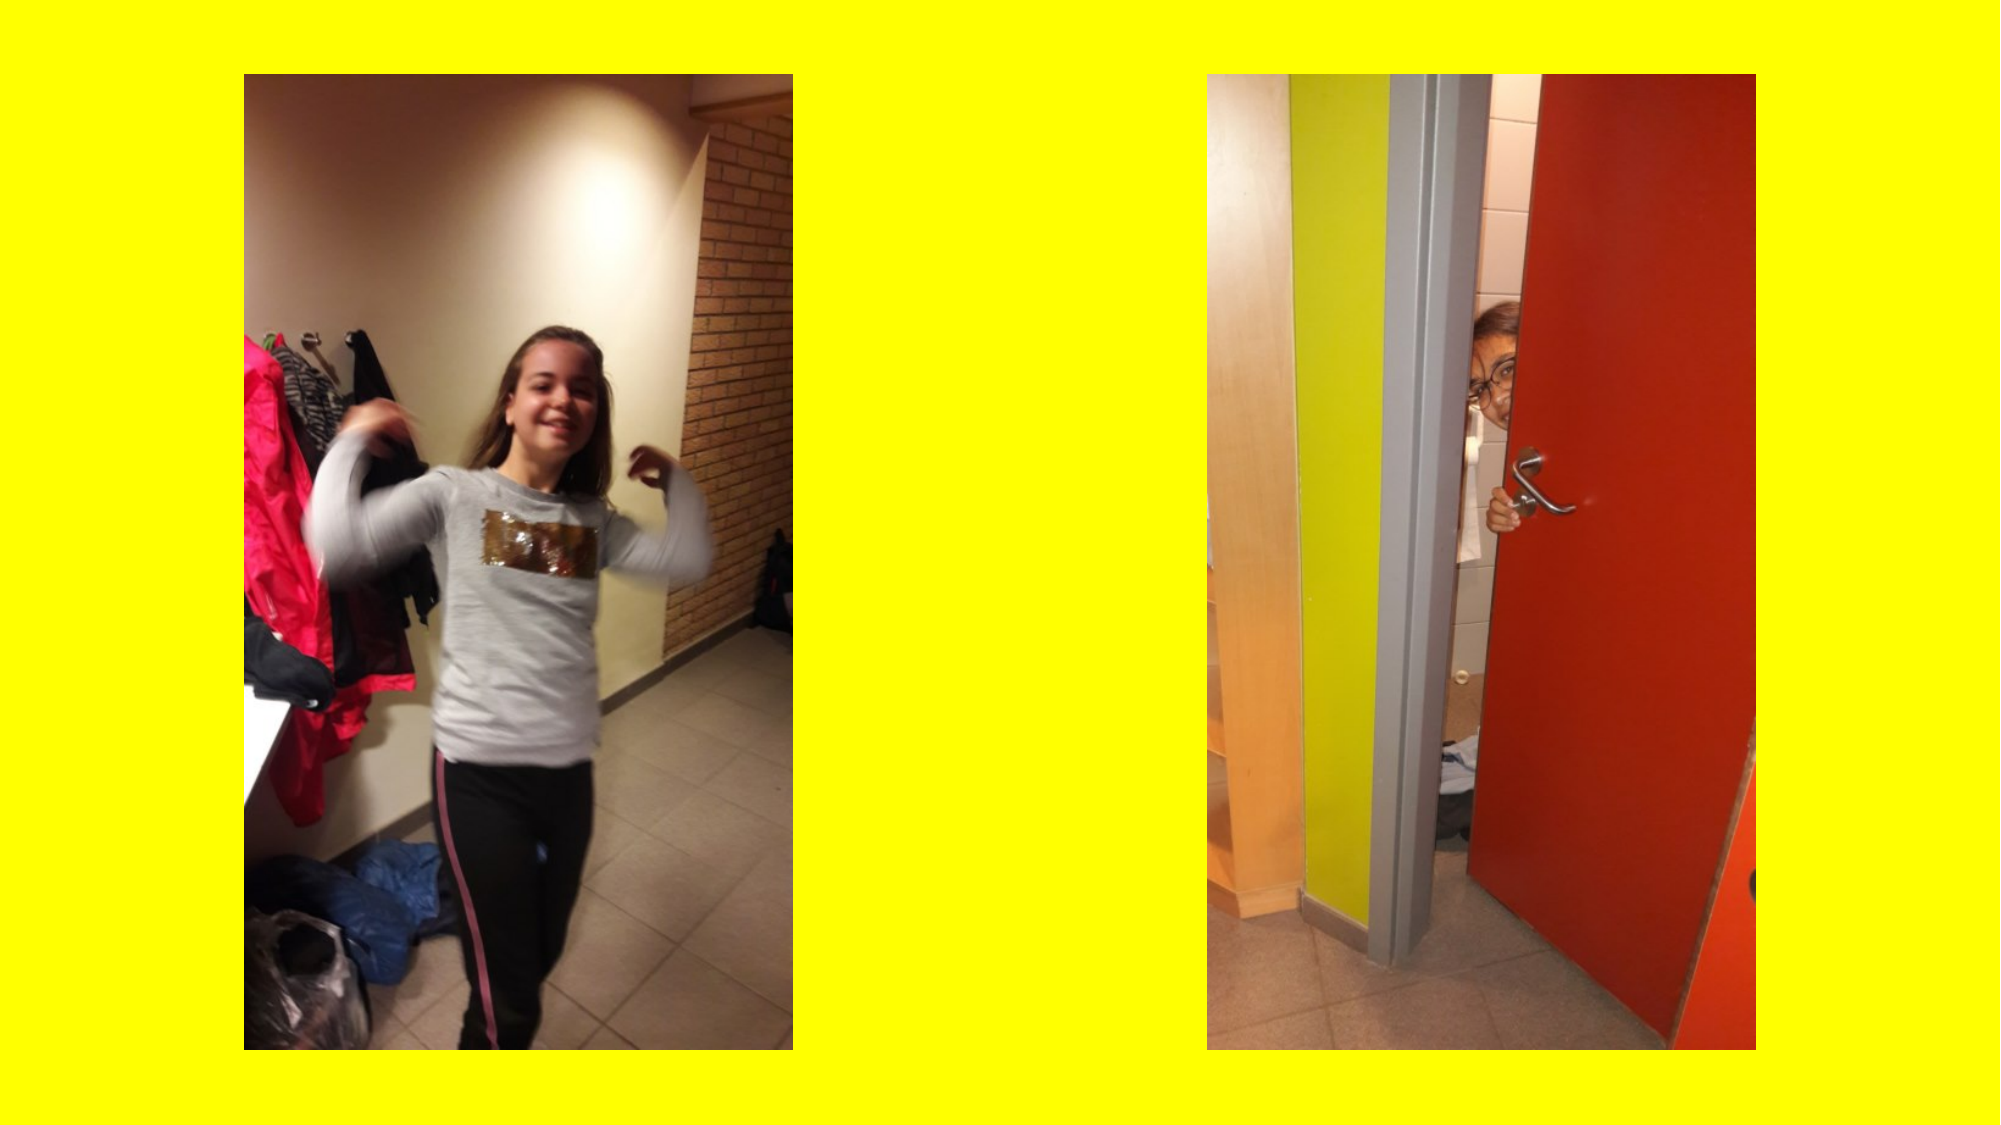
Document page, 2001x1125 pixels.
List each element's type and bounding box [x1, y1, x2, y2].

picture [1206, 74, 1756, 1050]
picture [244, 74, 793, 1050]
